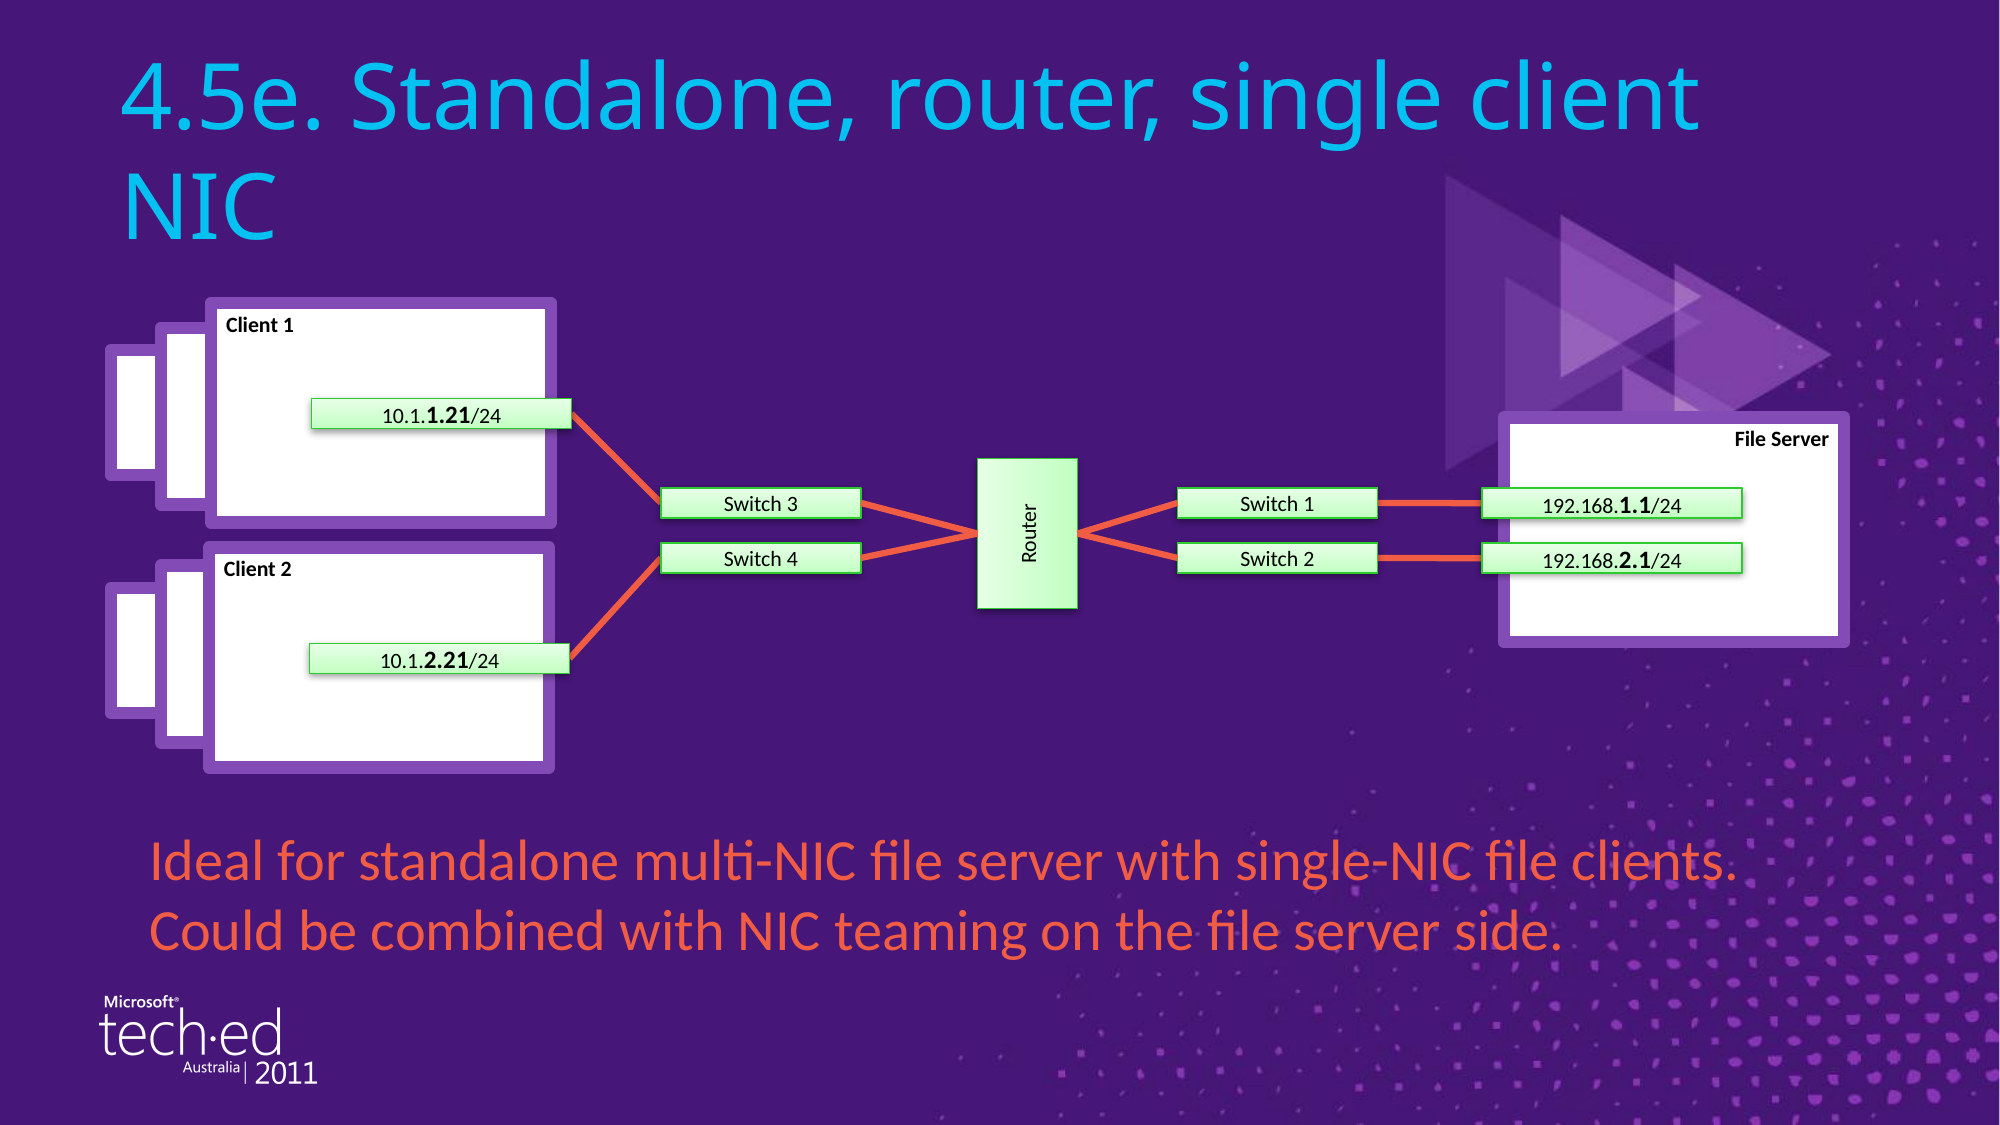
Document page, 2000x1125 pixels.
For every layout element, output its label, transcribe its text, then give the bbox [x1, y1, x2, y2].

text_box [109, 348, 159, 477]
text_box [1077, 502, 1178, 534]
title 4.5e. Standalone, router, single client NIC [99, 54, 1900, 243]
text_box Switch 4 [660, 542, 862, 574]
text_box [159, 326, 209, 507]
text_box Switch 1 [1177, 487, 1378, 519]
text_box Switch 2 [1177, 542, 1378, 574]
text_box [860, 502, 978, 534]
text_box Client 2 [207, 546, 551, 769]
text_box Router [977, 458, 1078, 609]
text_box Switch 3 [660, 487, 862, 519]
text_box 10.1.1.21/24 [311, 398, 572, 429]
text_box 192.168.1.1/24 [1481, 487, 1743, 519]
text_box Ideal for standalone multi-NIC file server with single-NIC file clients. Could be combined with NIC teaming on the file server side. [149, 821, 1906, 962]
picture [0, 0, 2000, 1125]
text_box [860, 541, 978, 559]
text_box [1077, 541, 1178, 559]
text_box 10.1.2.21/24 [309, 643, 570, 674]
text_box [571, 413, 662, 504]
text_box 192.168.2.1/24 [1481, 542, 1743, 574]
text_box [109, 586, 159, 715]
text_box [569, 557, 662, 659]
text_box Client 1 [209, 301, 553, 525]
text_box [159, 564, 207, 745]
text_box File Server [1502, 415, 1846, 644]
